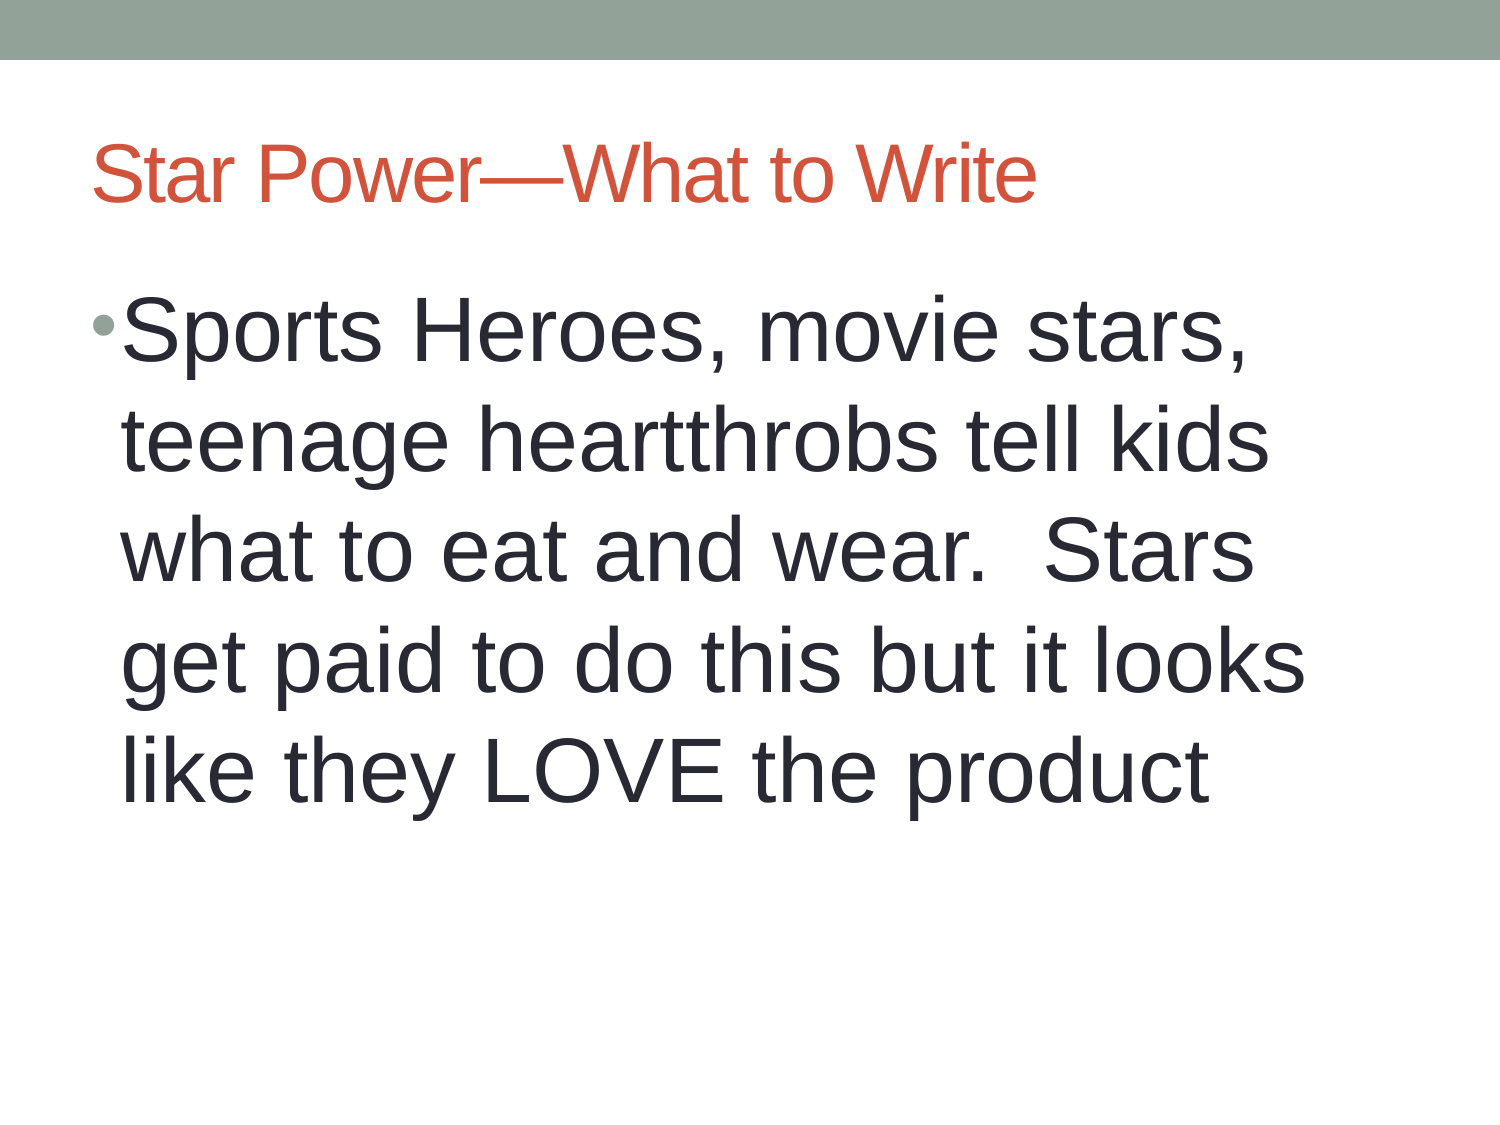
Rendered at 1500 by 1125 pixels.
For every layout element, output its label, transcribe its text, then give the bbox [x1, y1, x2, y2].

title Star Power—What to Write [75, 87, 1425, 250]
list Sports Heroes, movie stars, teenage heartthrobs tell kids what to eat and wear. Stars get paid to do this but it looks like they LOVE the product [75, 262, 1425, 1063]
